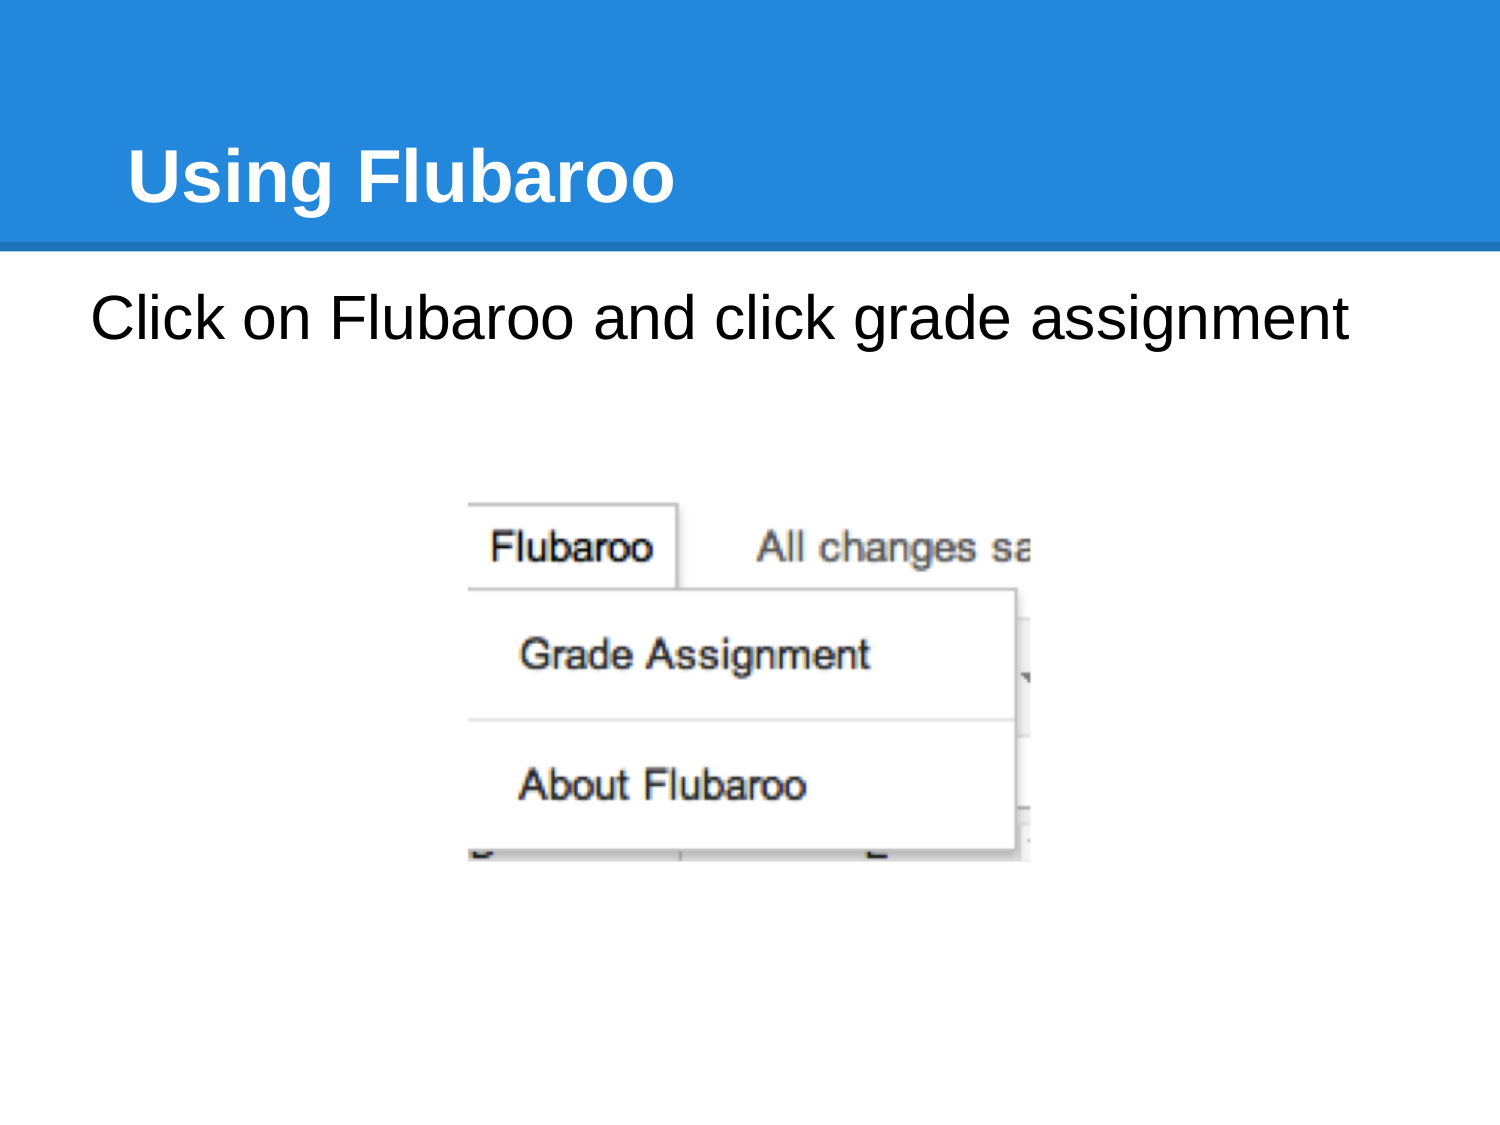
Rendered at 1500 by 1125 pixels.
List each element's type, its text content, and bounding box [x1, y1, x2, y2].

text_box [467, 500, 1032, 864]
title Using Flubaroo [75, 14, 1425, 233]
list Click on Flubaroo and click grade assignment [75, 262, 1425, 931]
